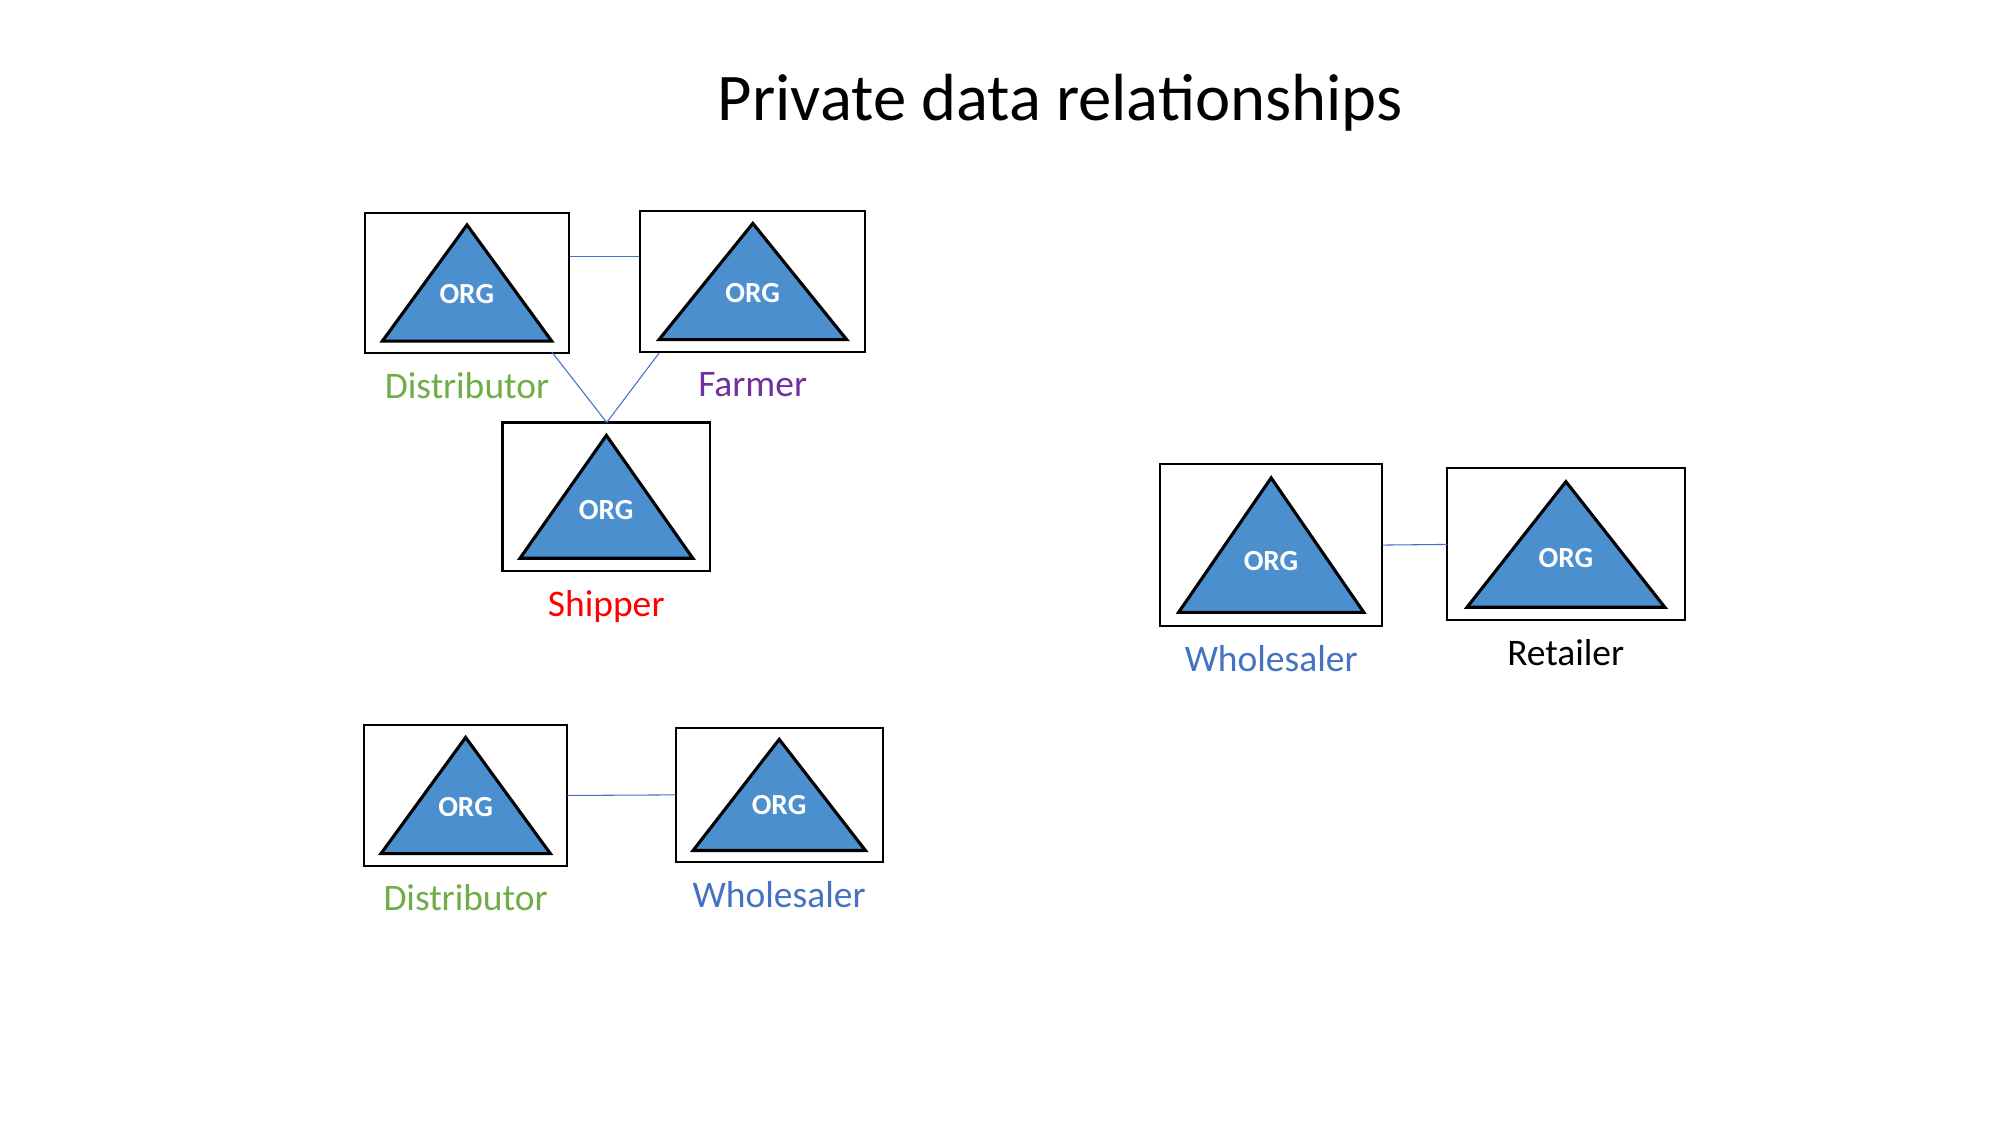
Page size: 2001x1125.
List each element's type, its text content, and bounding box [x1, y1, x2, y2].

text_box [1447, 468, 1685, 654]
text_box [606, 353, 659, 423]
text_box Private data relationships [597, 46, 1524, 141]
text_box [1159, 463, 1383, 688]
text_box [365, 212, 569, 414]
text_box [502, 422, 711, 632]
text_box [640, 211, 866, 413]
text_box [551, 351, 607, 423]
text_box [363, 725, 568, 927]
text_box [675, 727, 883, 913]
